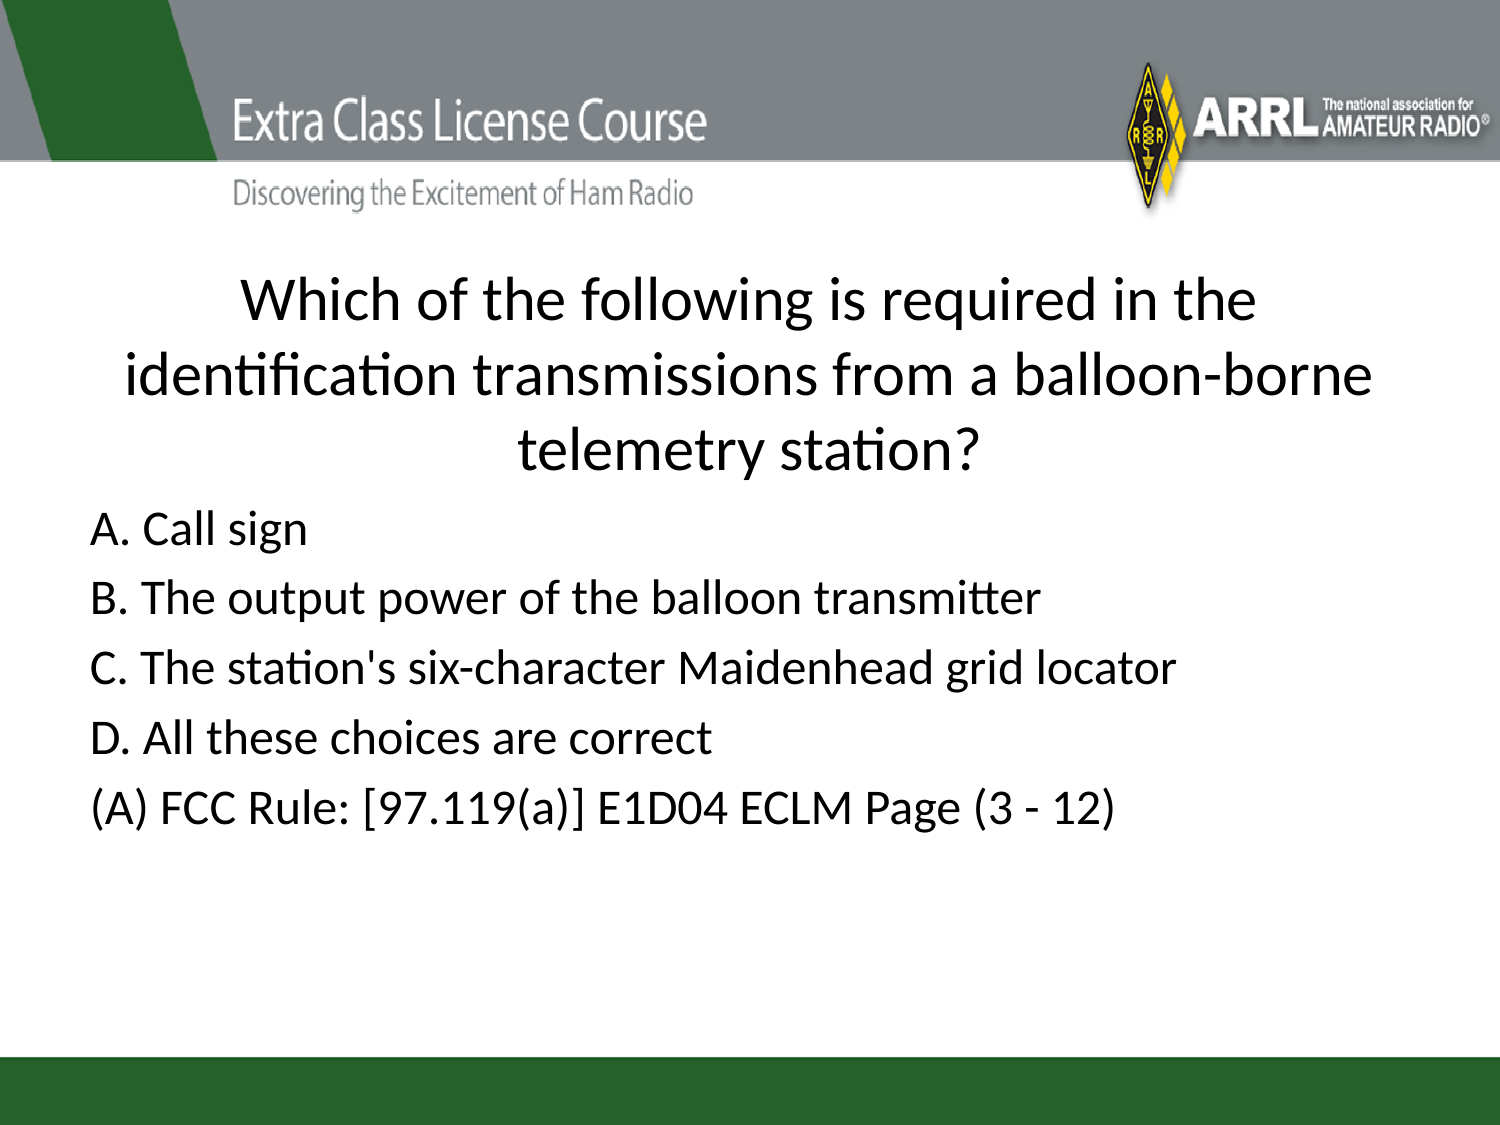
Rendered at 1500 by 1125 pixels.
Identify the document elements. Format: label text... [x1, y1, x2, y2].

list A. Call sign B. The output power of the balloon transmitter C. The station's six-character Maidenhead grid locator D. All these choices are correct (A) FCC Rule: [97.119(a)] E1D04 ECLM Page (3 - 12) [75, 487, 1425, 1005]
picture [0, 0, 1500, 1125]
title Which of the following is required in the identification transmissions from a balloon-borne telemetry station? [75, 250, 1425, 437]
